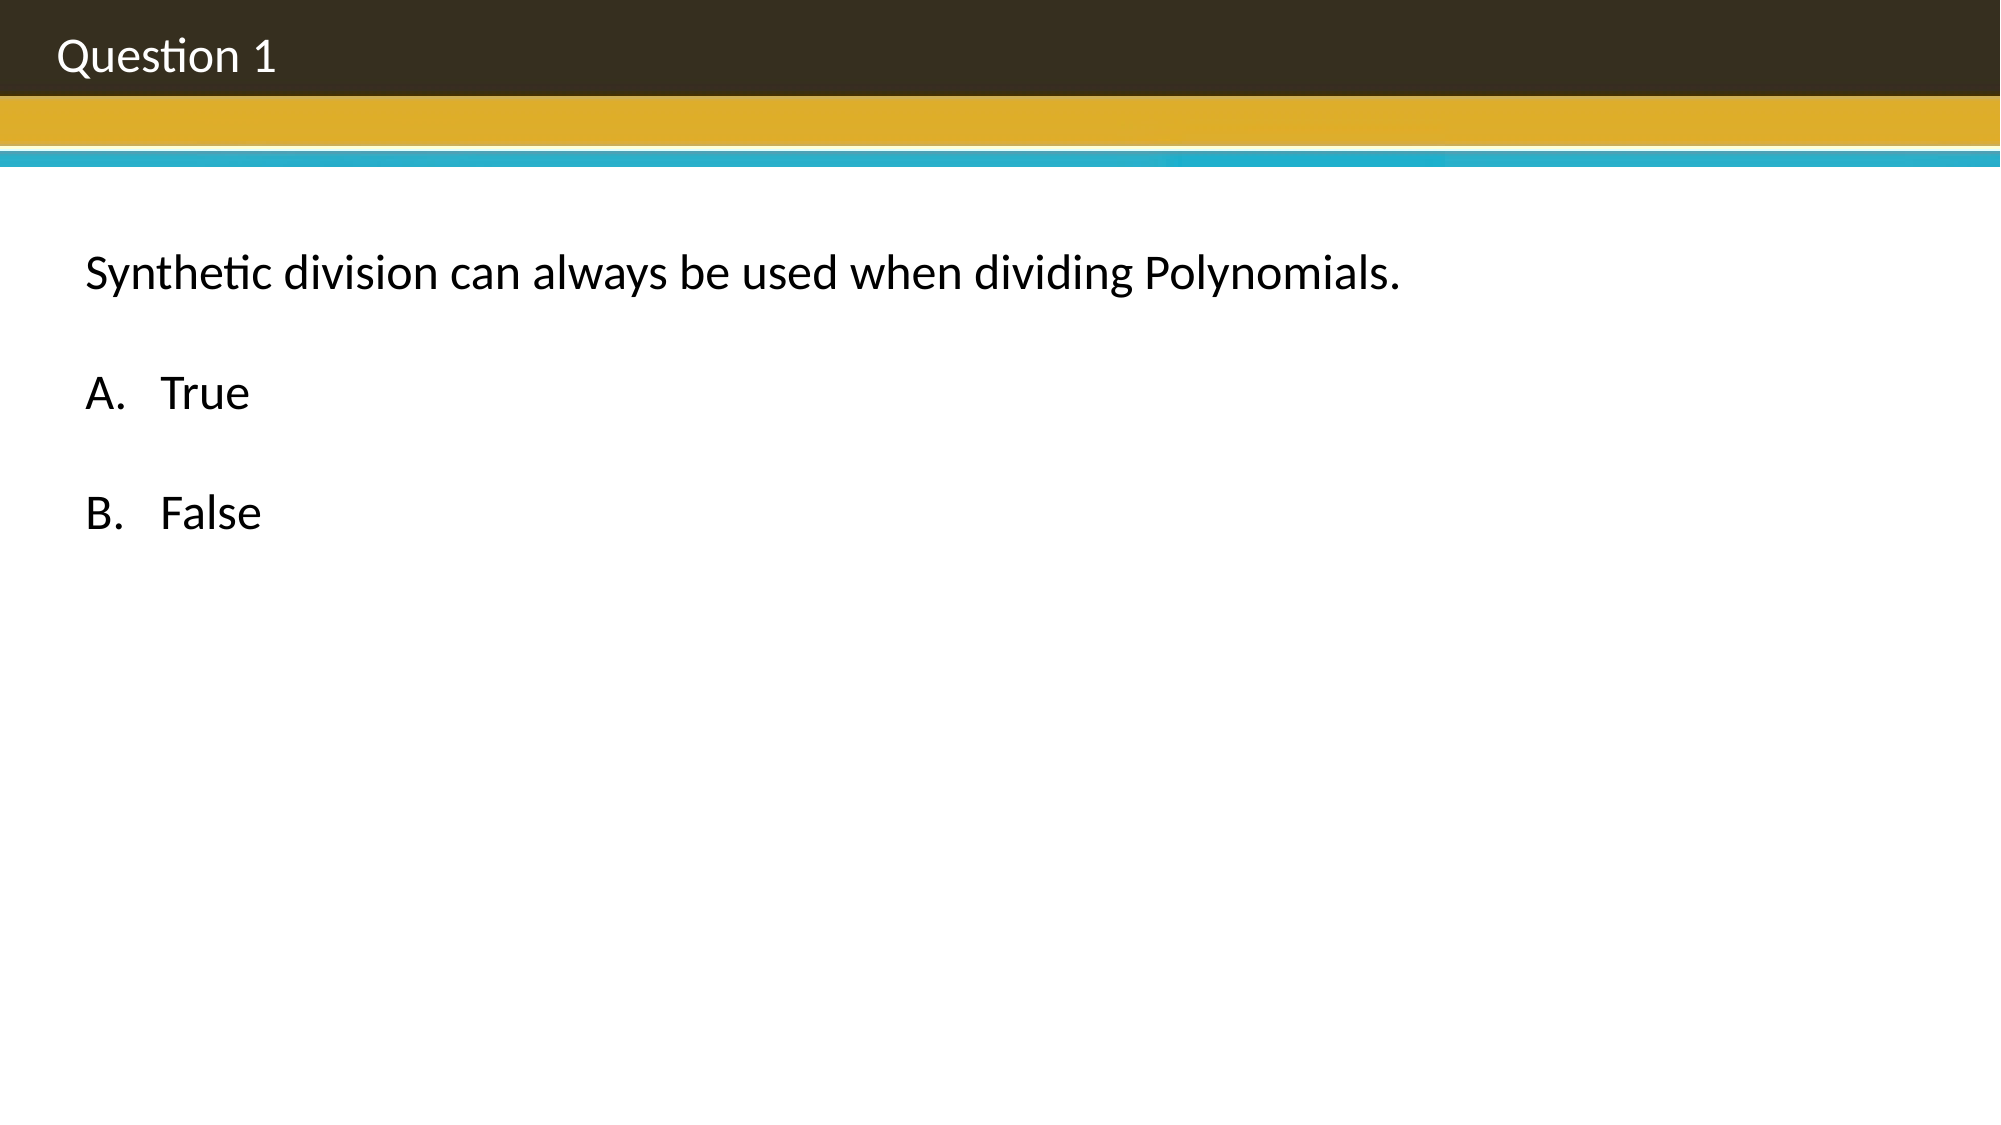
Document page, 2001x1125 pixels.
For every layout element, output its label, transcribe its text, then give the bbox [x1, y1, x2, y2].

text_box Question 1 [41, 14, 293, 90]
picture [0, 0, 2000, 167]
text_box Synthetic division can always be used when dividing Polynomials. True False [70, 232, 1795, 547]
